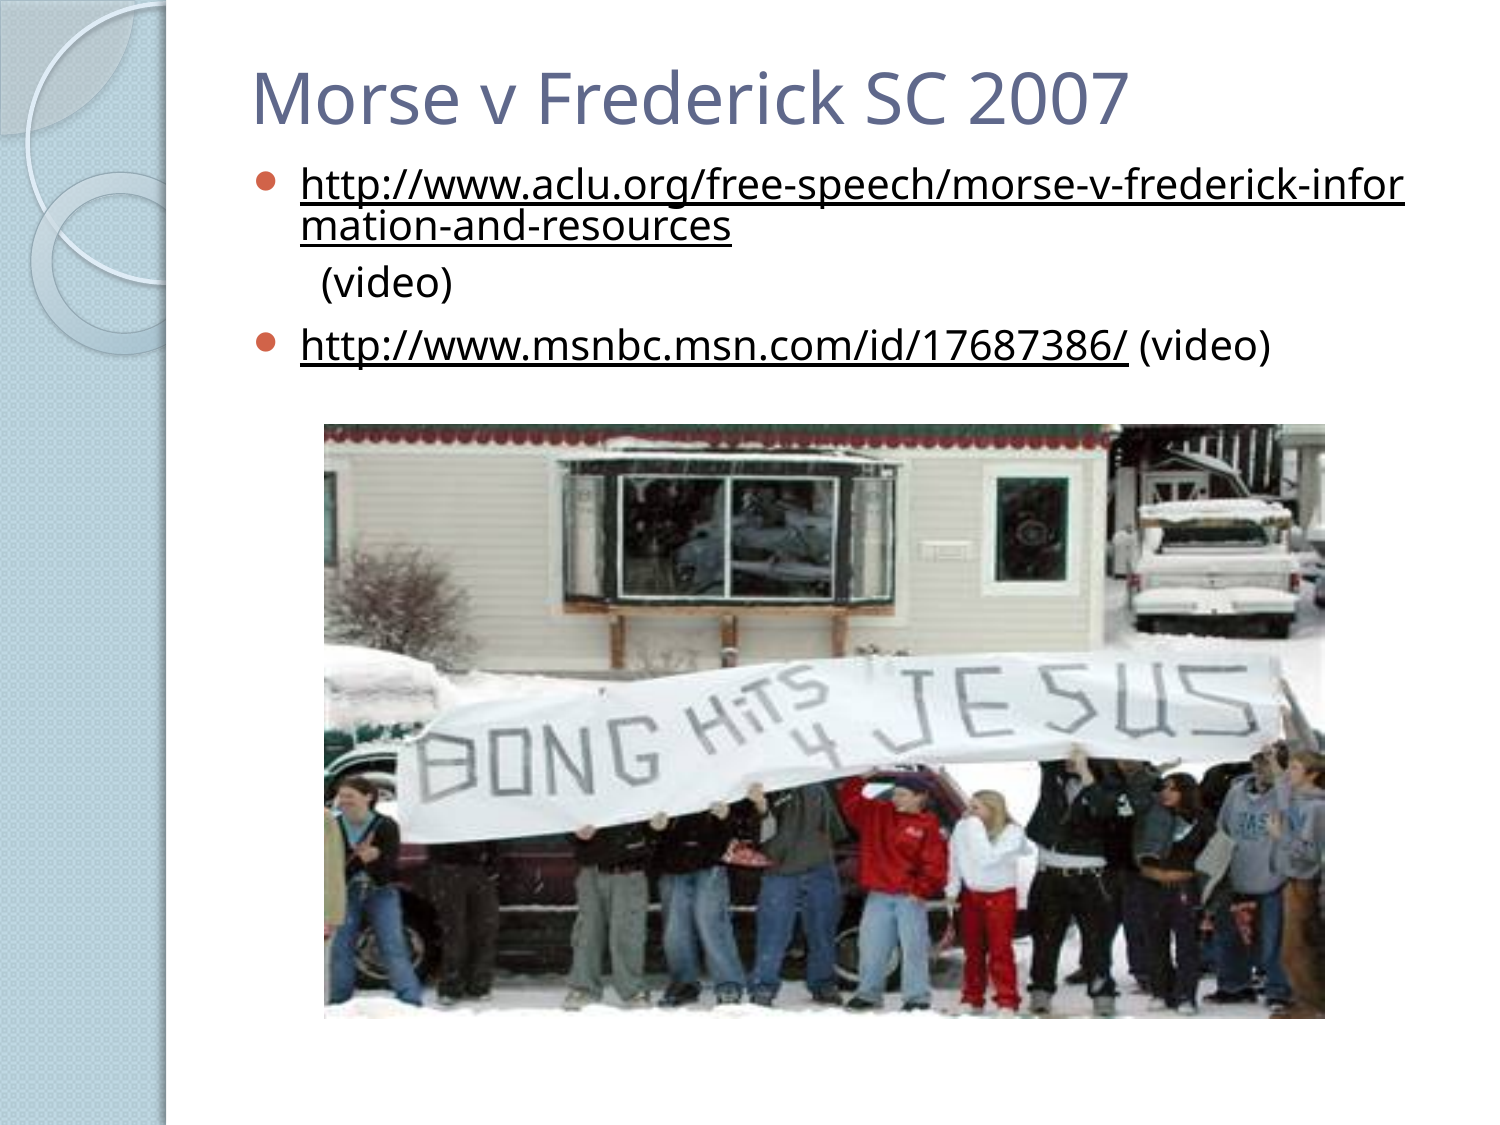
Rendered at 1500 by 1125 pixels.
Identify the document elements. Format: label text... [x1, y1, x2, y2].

picture [324, 424, 1326, 1019]
title Morse v Frederick SC 2007 [235, 45, 1466, 233]
list http://www.aclu.org/free-speech/morse-v-frederick-information-and-resources (video) http://www.msnbc.msn.com/id/17687386/ (video) [225, 149, 1427, 1050]
